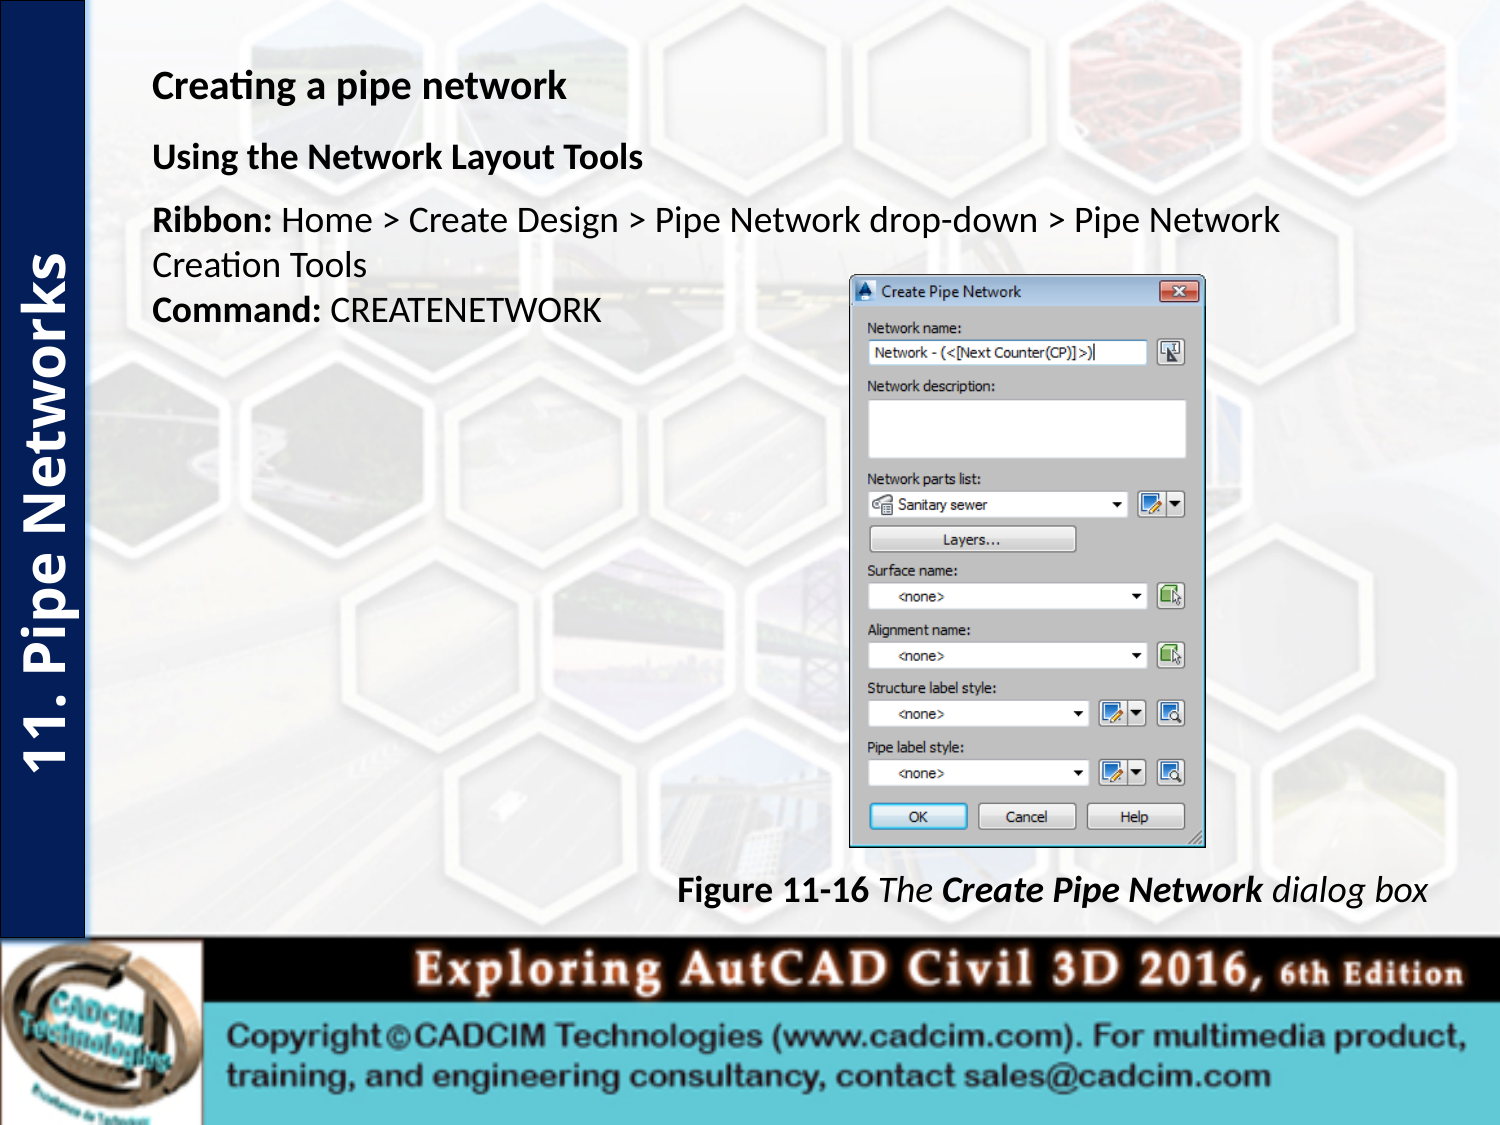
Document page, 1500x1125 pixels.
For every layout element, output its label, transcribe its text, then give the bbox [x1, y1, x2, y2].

text_box Figure 11-16 The Create Pipe Network dialog box [662, 857, 1463, 918]
text_box Creating a pipe network [137, 50, 888, 115]
picture [0, 0, 1500, 1125]
text_box Using the Network Layout Tools [137, 124, 888, 185]
text_box Ribbon: Home > Create Design > Pipe Network drop-down > Pipe Network Creation Tools Command: CREATENETWORK [137, 187, 1313, 338]
